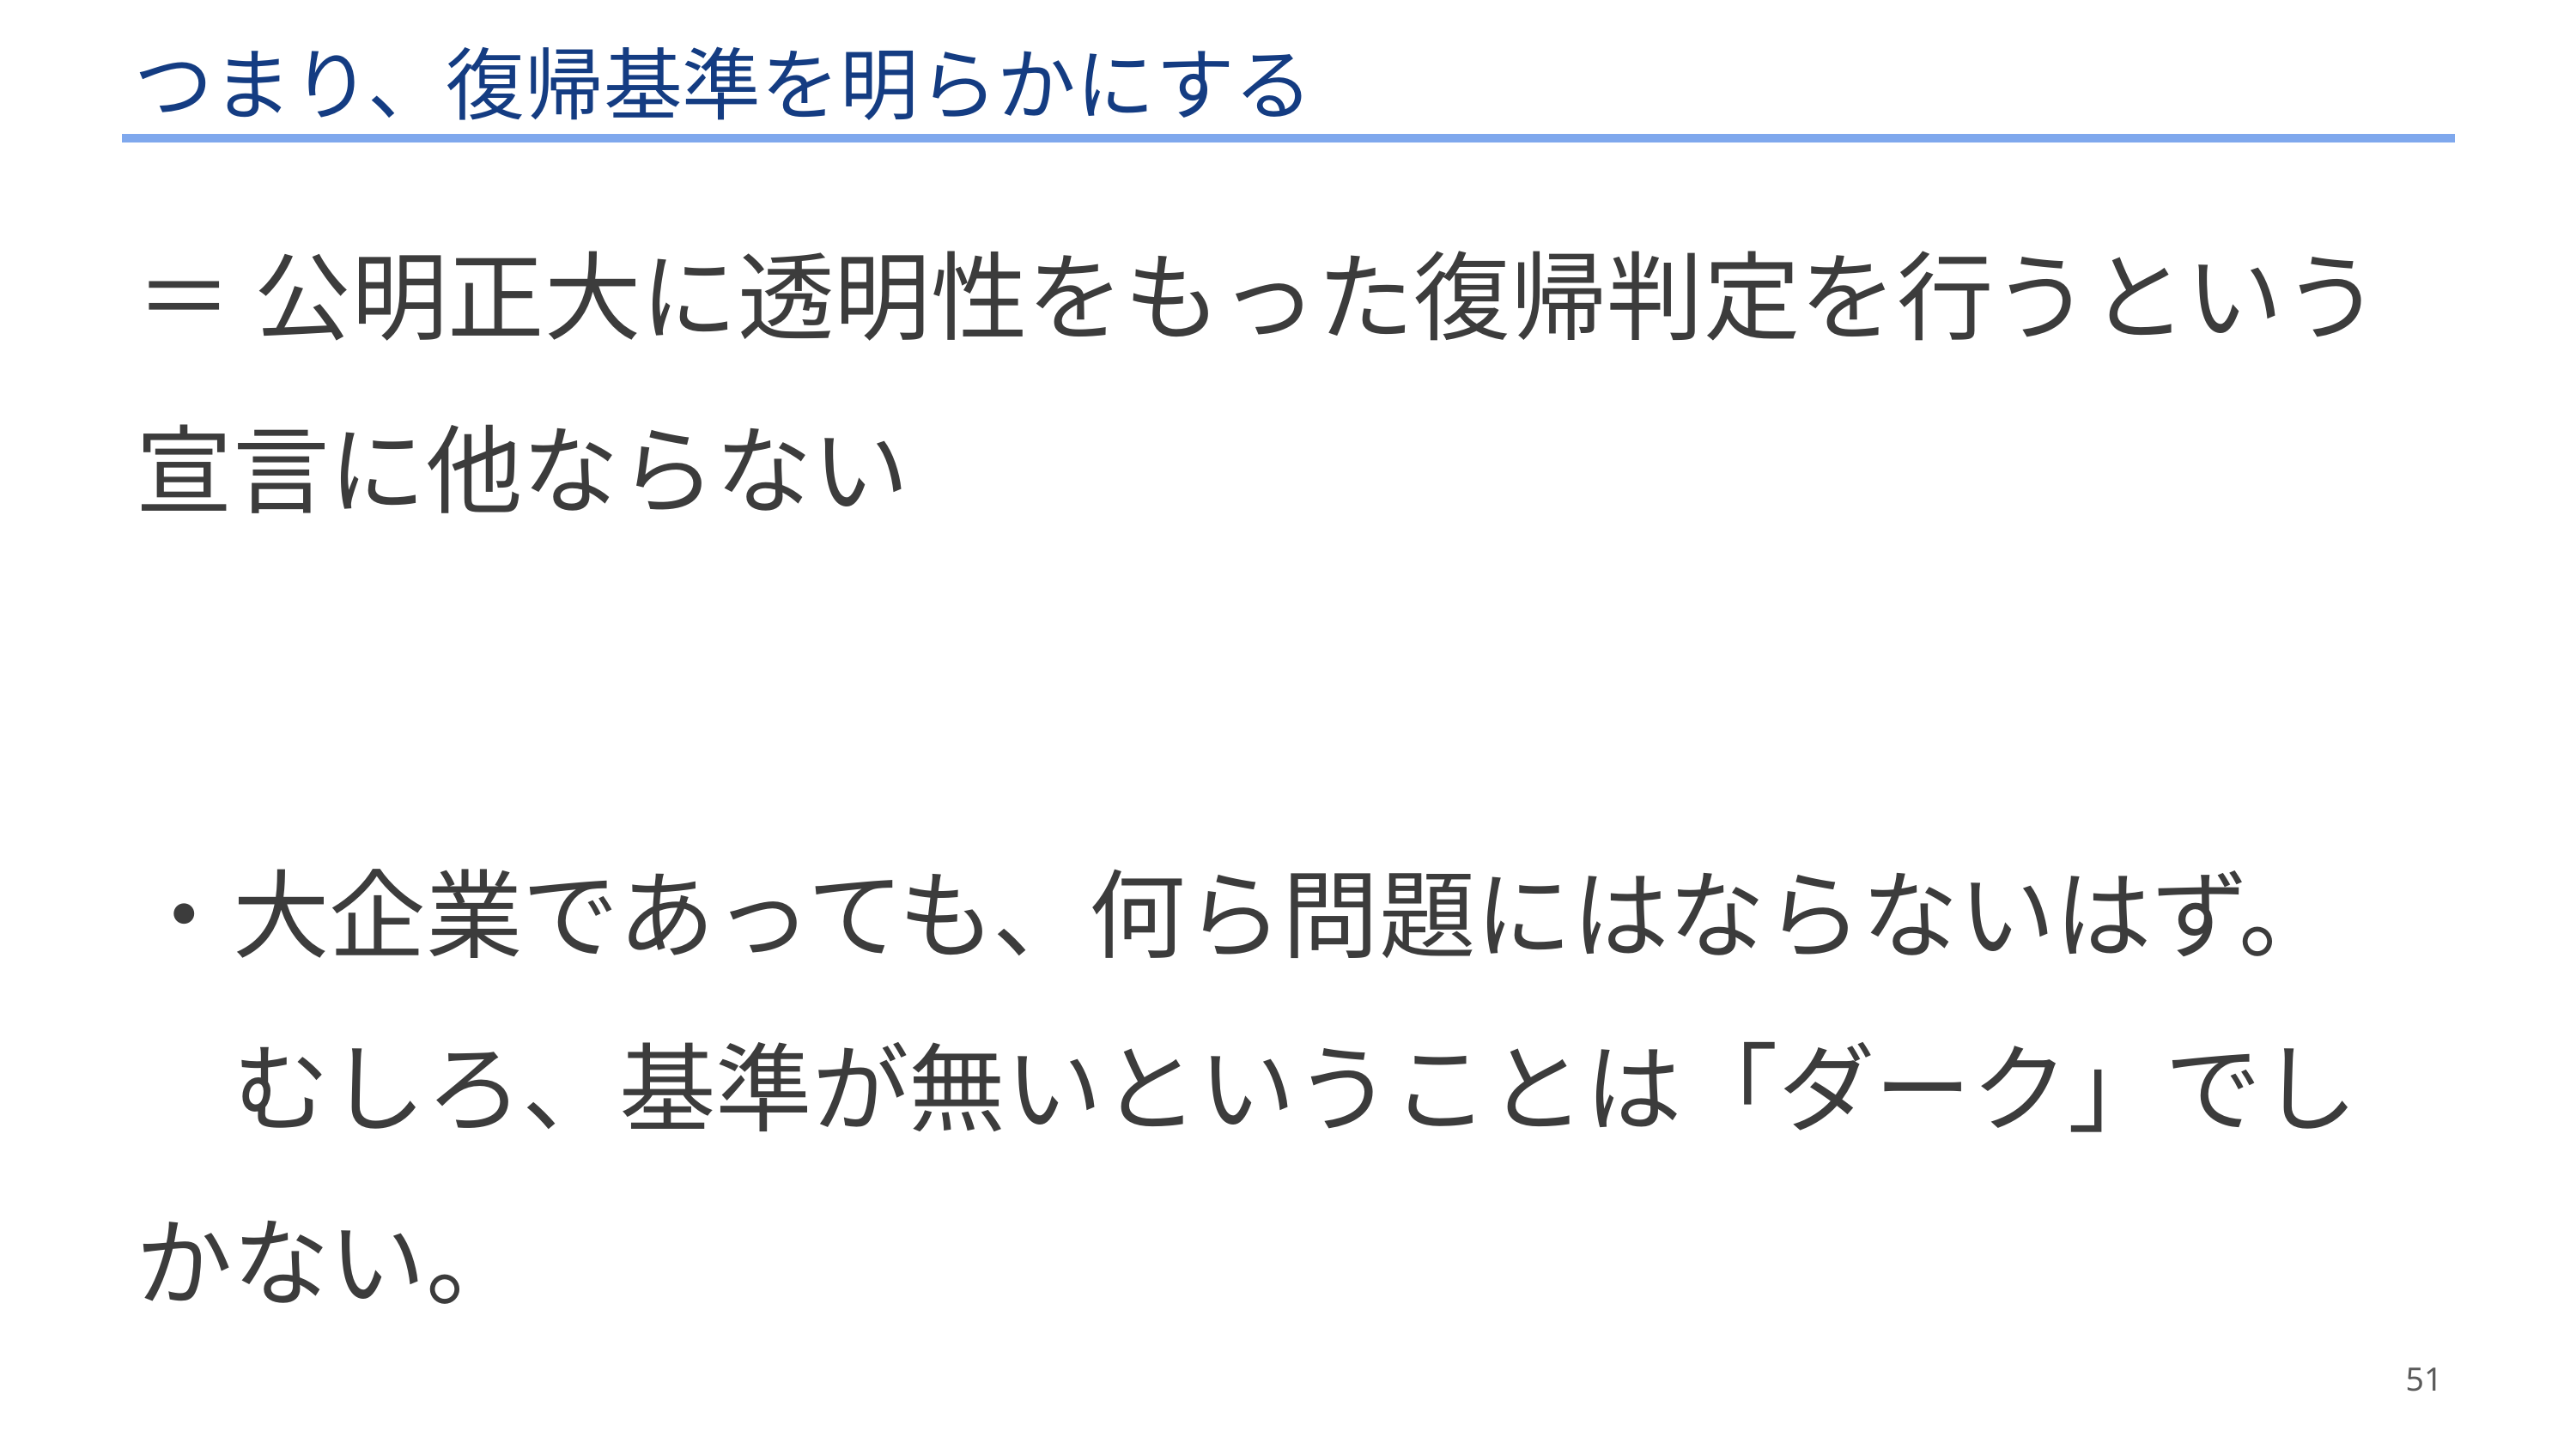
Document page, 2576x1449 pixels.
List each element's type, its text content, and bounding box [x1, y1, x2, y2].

title つまり、復帰基準を明らかにする [121, 39, 2454, 139]
list ＝ 公明正大に透明性をもった復帰判定を行うという宣言に他ならない ・大企業であっても、何ら問題にはならないはず。 むしろ、基準が無いということは「ダーク」でしかない。 [123, 171, 2456, 1317]
slide_number 51 [2337, 1342, 2456, 1420]
